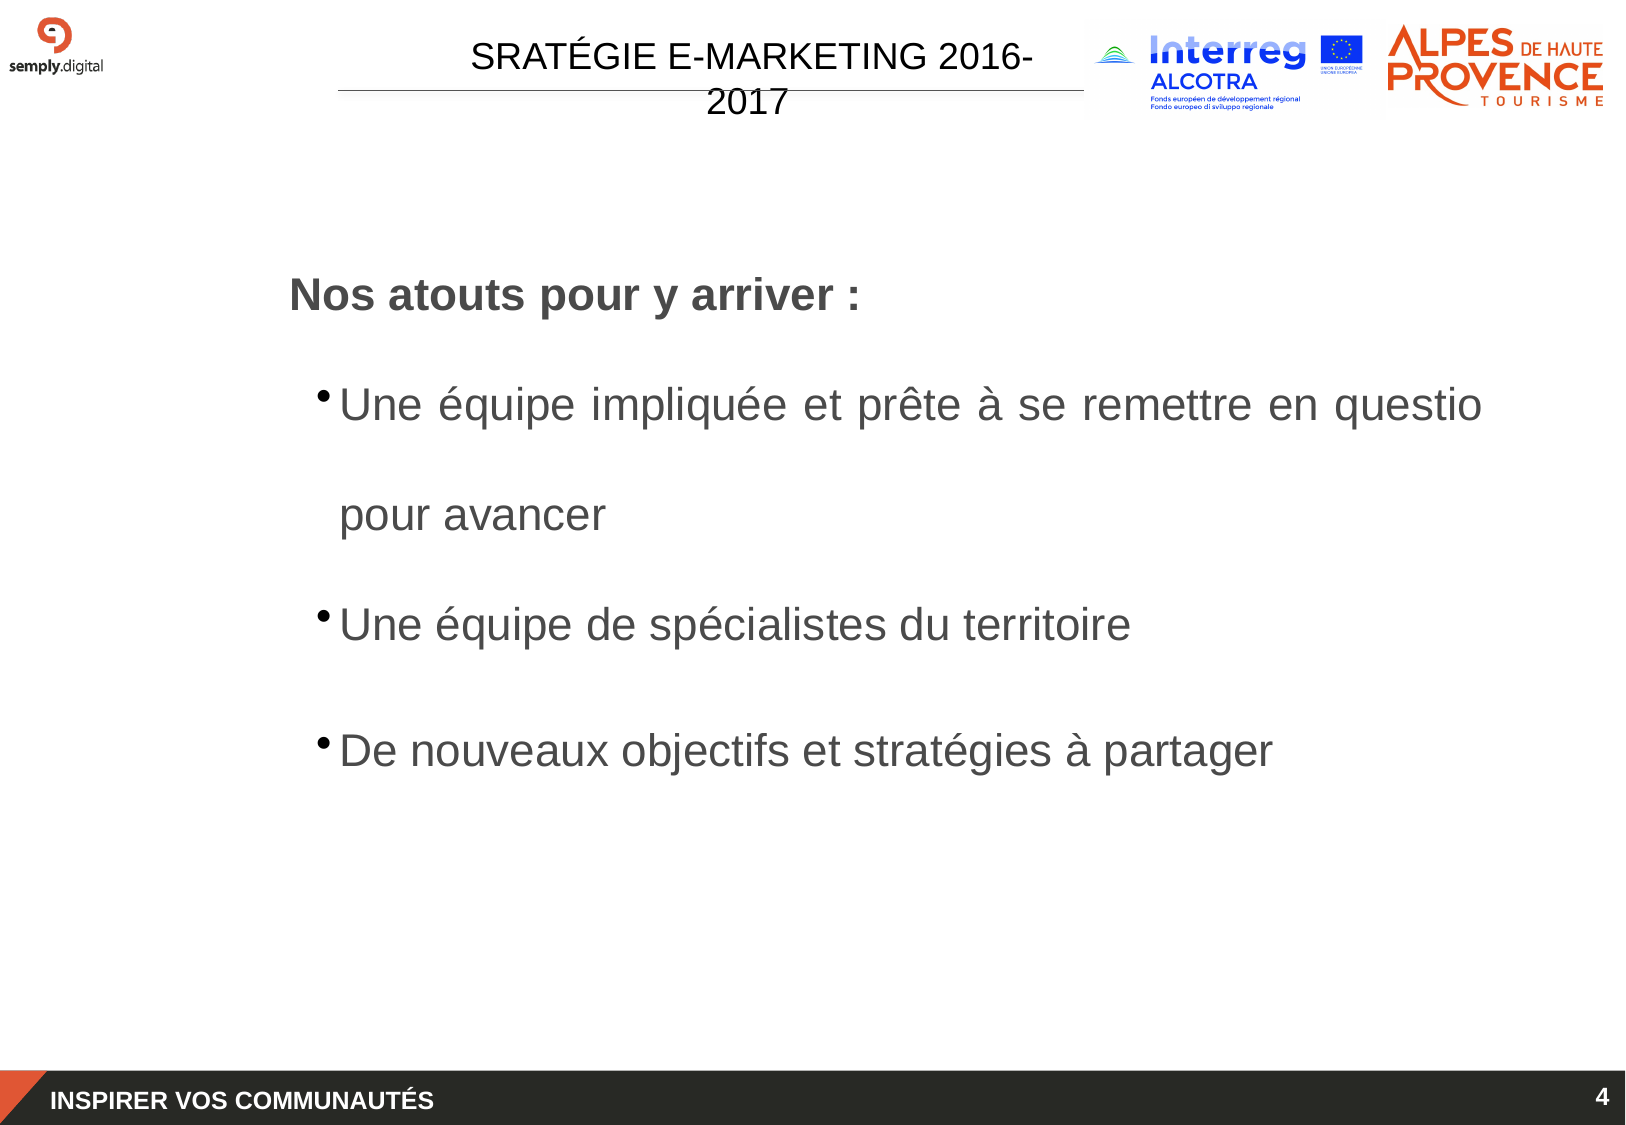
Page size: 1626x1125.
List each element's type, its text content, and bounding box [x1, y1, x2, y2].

picture [1388, 24, 1603, 108]
picture [5, 10, 108, 81]
picture [1083, 18, 1386, 121]
text_box Nos atouts pour y arriver : Une équipe impliquée et prête à se remettre en question pour avancer Une équipe de spécialistes du territoire De nouveaux objectifs et stratégies à partager [283, 203, 1516, 782]
slide_number 4 [1588, 1074, 1617, 1116]
